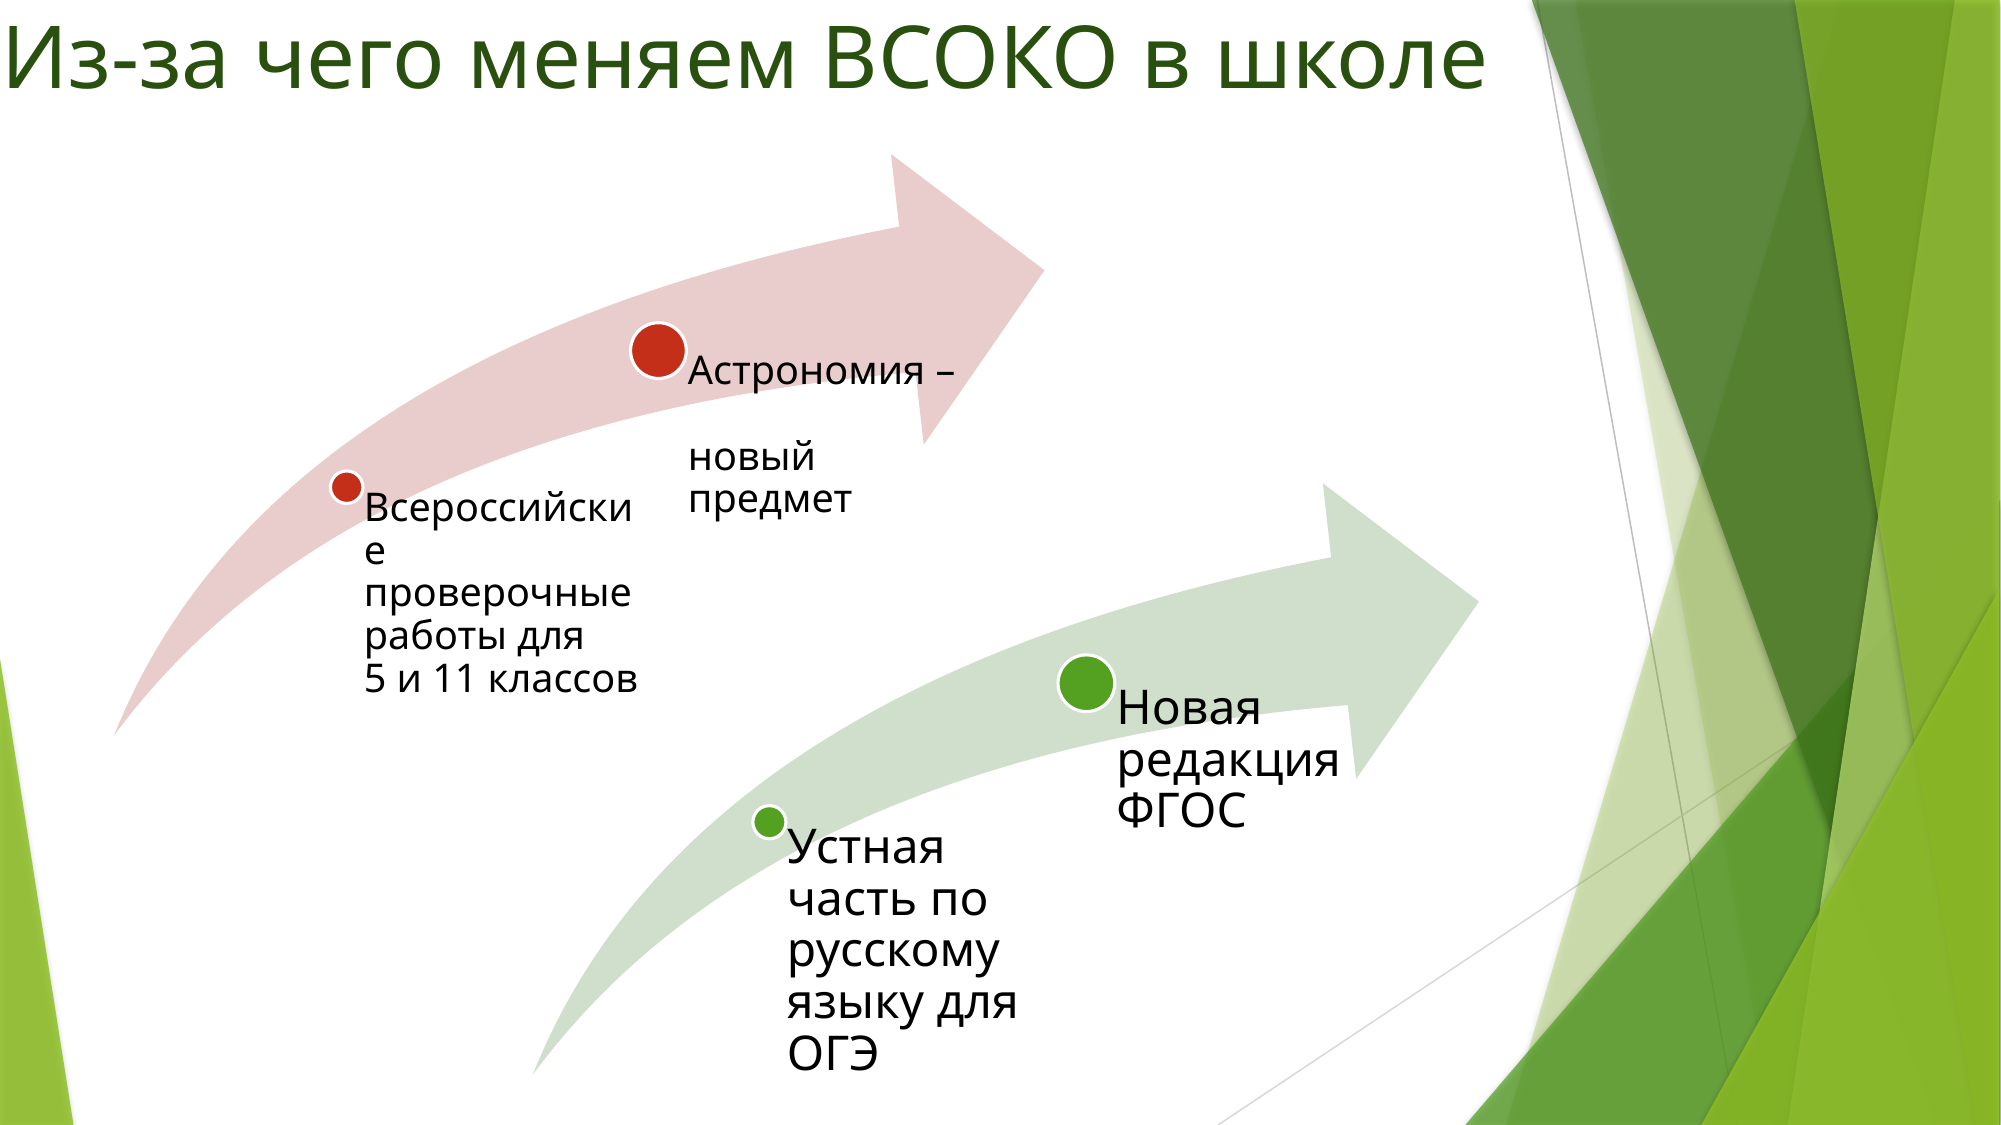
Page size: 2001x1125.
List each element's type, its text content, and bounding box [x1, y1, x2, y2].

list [532, 392, 1480, 1125]
title Из-за чего меняем ВСОКО в школе [0, 0, 1533, 211]
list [113, 10, 1046, 880]
